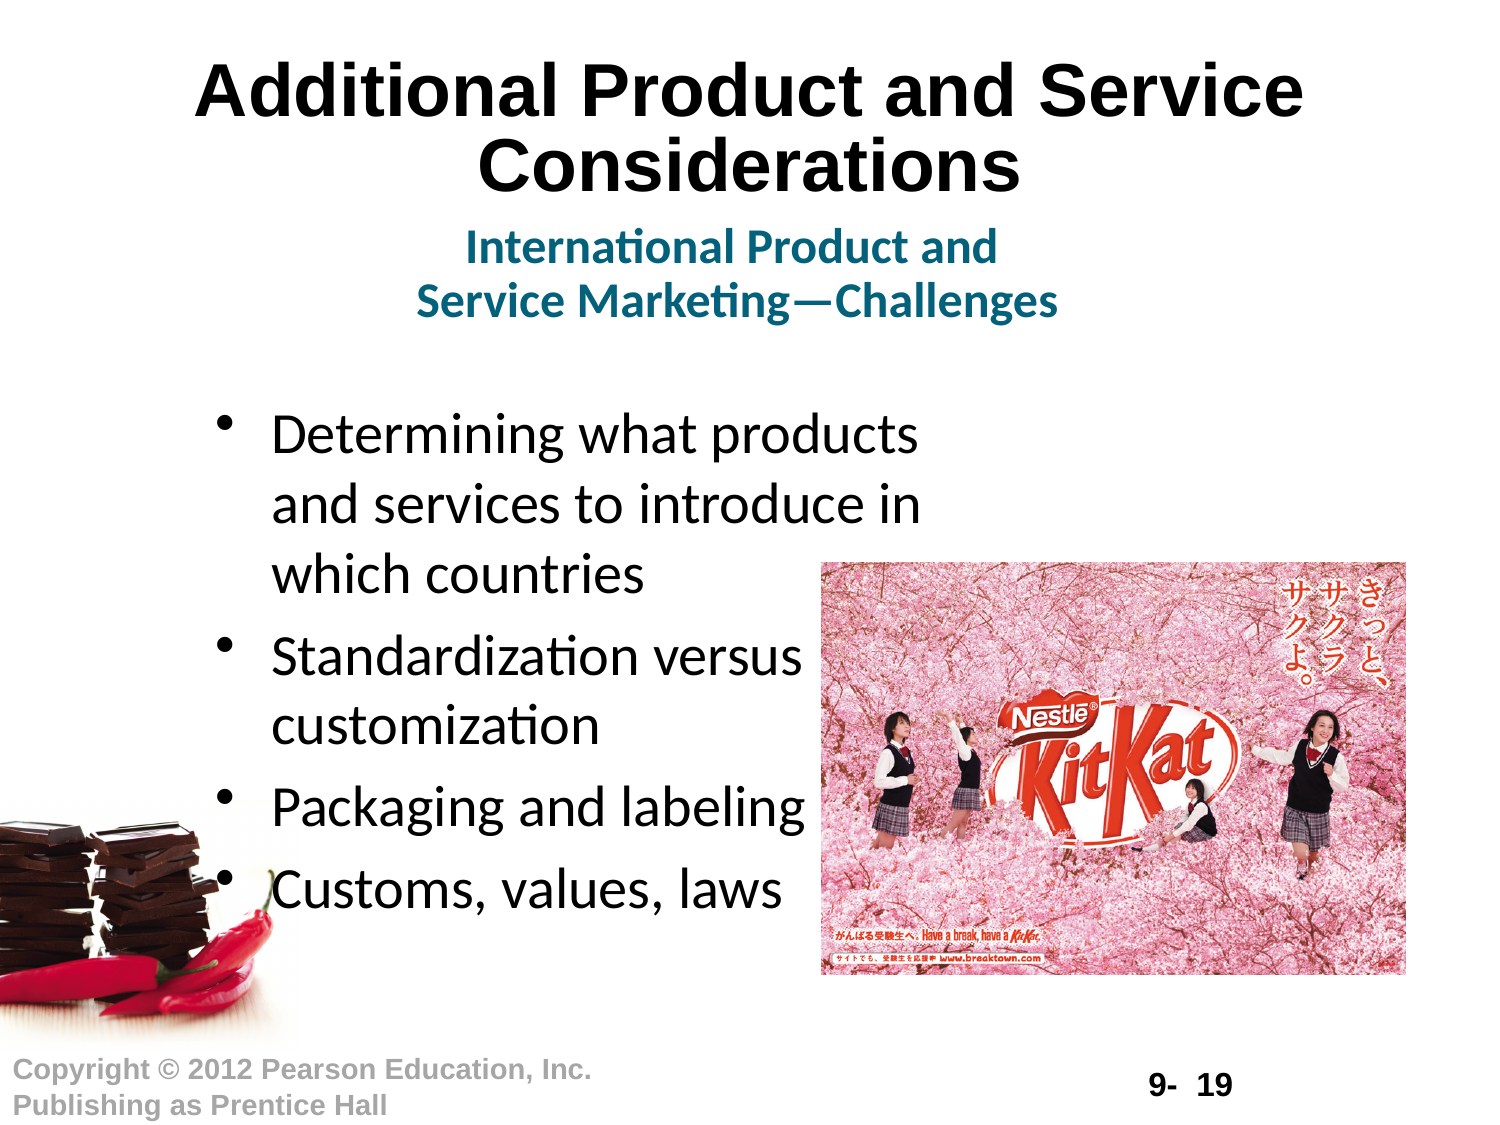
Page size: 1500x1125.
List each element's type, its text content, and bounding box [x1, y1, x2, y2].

list Determining what products and services to introduce in which countries Standardization versus customization Packaging and labeling Customs, values, laws [199, 387, 976, 1063]
title Additional Product and Service Considerations [112, 37, 1388, 226]
picture [821, 562, 1407, 976]
picture [0, 800, 199, 1050]
list International Product and Service Marketing—Challenges [149, 212, 1326, 276]
